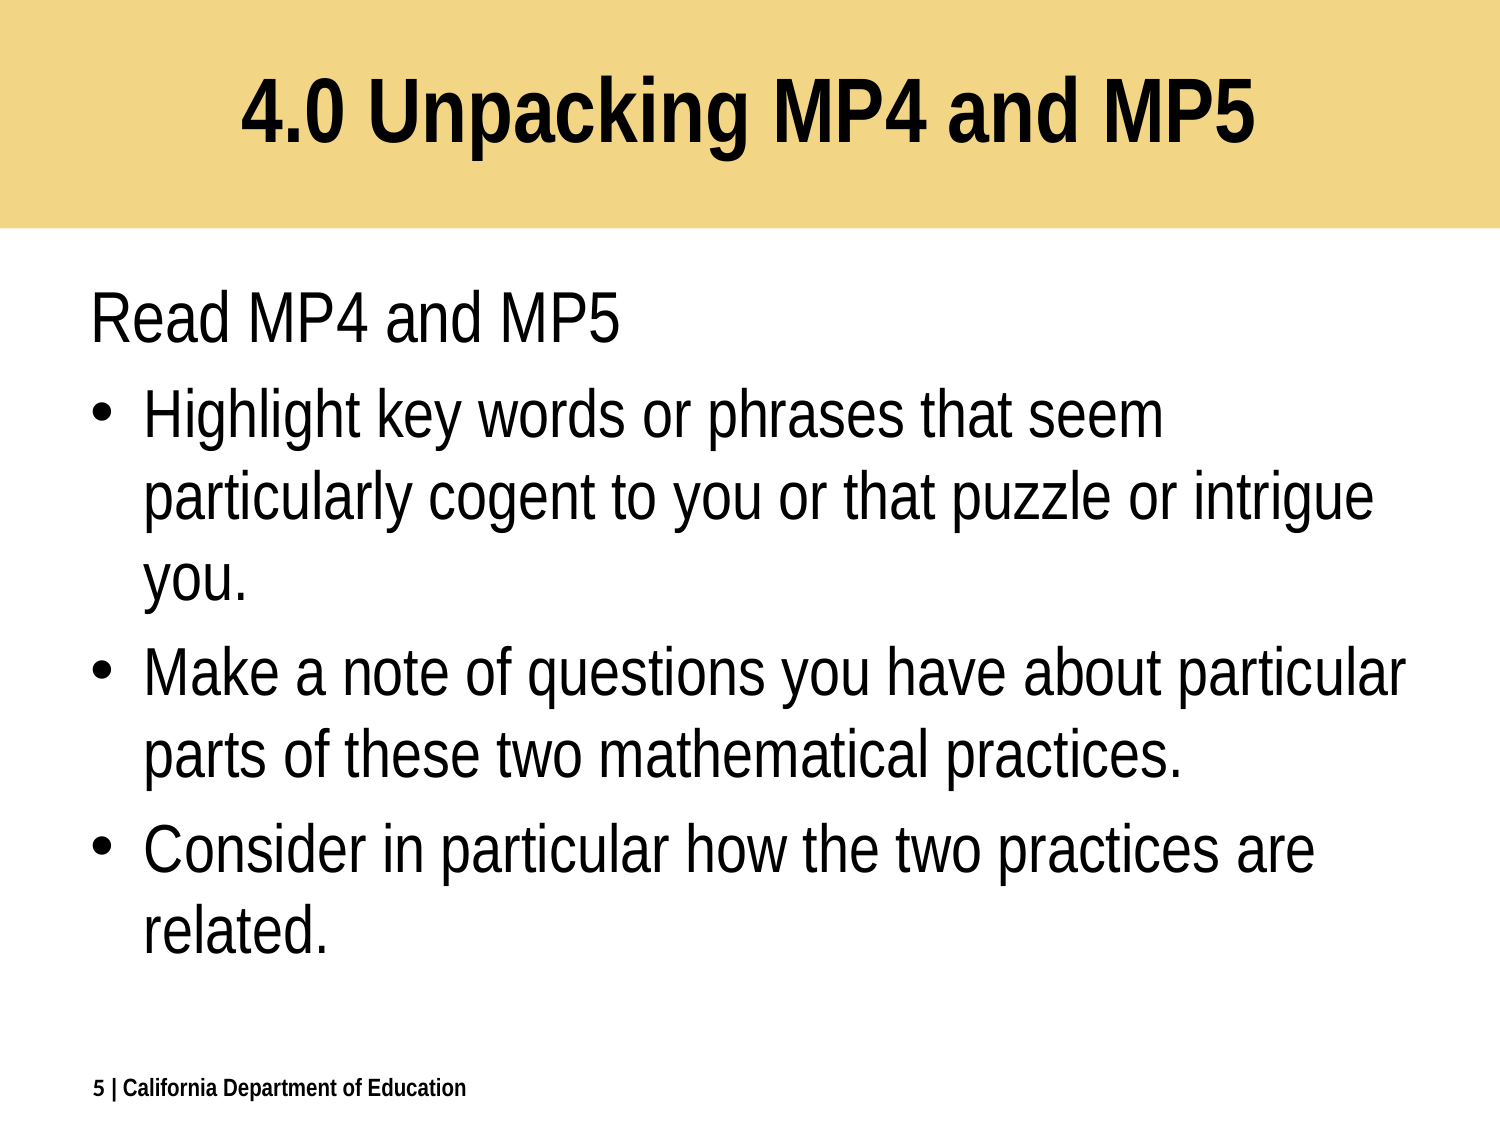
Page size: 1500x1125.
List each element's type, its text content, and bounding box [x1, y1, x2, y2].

list Read MP4 and MP5 Highlight key words or phrases that seem particularly cogent to you or that puzzle or intrigue you. Make a note of questions you have about particular parts of these two mathematical practices. Consider in particular how the two practices are related. [75, 262, 1425, 1054]
title 4.0 Unpacking MP4 and MP5 [75, 11, 1425, 200]
footer | California Department of Education [121, 1064, 699, 1124]
slide_number 5 [55, 1064, 121, 1124]
